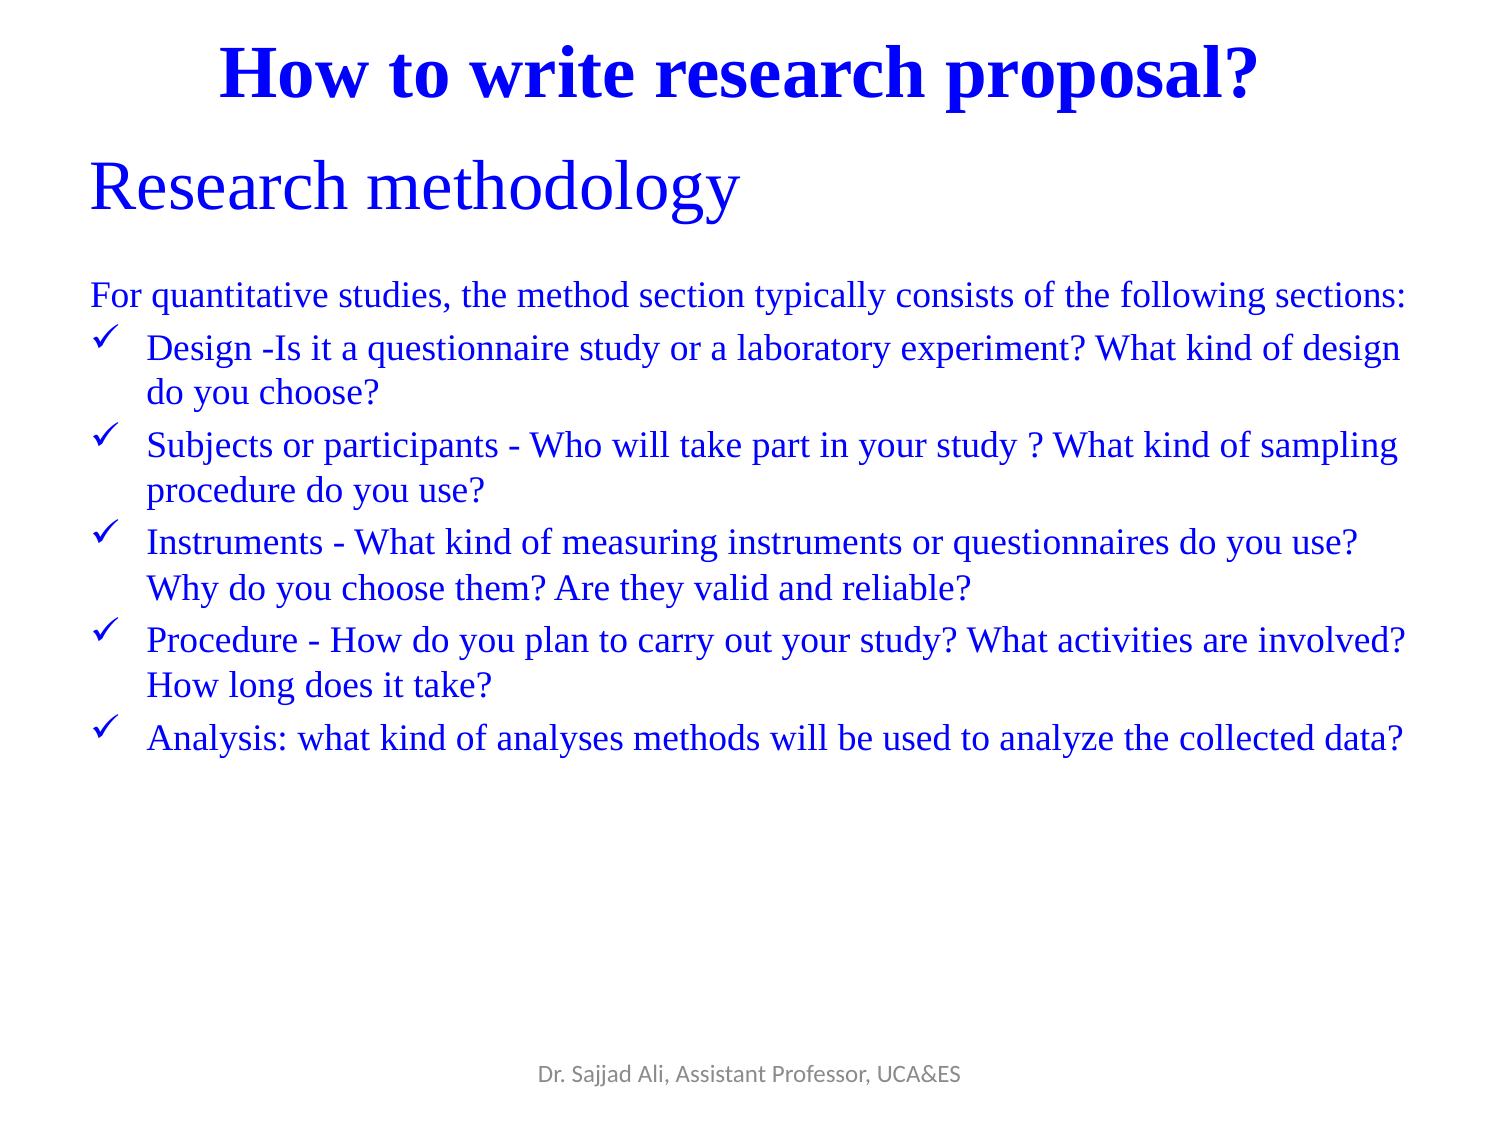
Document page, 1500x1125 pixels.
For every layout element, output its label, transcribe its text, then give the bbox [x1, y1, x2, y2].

list For quantitative studies, the method section typically consists of the following sections: Design -Is it a questionnaire study or a laboratory experiment? What kind of design do you choose? Subjects or participants - Who will take part in your study ? What kind of sampling procedure do you use? Instruments - What kind of measuring instruments or questionnaires do you use? Why do you choose them? Are they valid and reliable? Procedure - How do you plan to carry out your study? What activities are involved? How long does it take? Analysis: what kind of analyses methods will be used to analyze the collected data? [75, 262, 1425, 825]
text_box Research methodology [74, 125, 1350, 238]
title How to write research proposal? [75, 10, 1425, 125]
footer Dr. Sajjad Ali, Assistant Professor, UCA&ES [512, 1042, 988, 1103]
